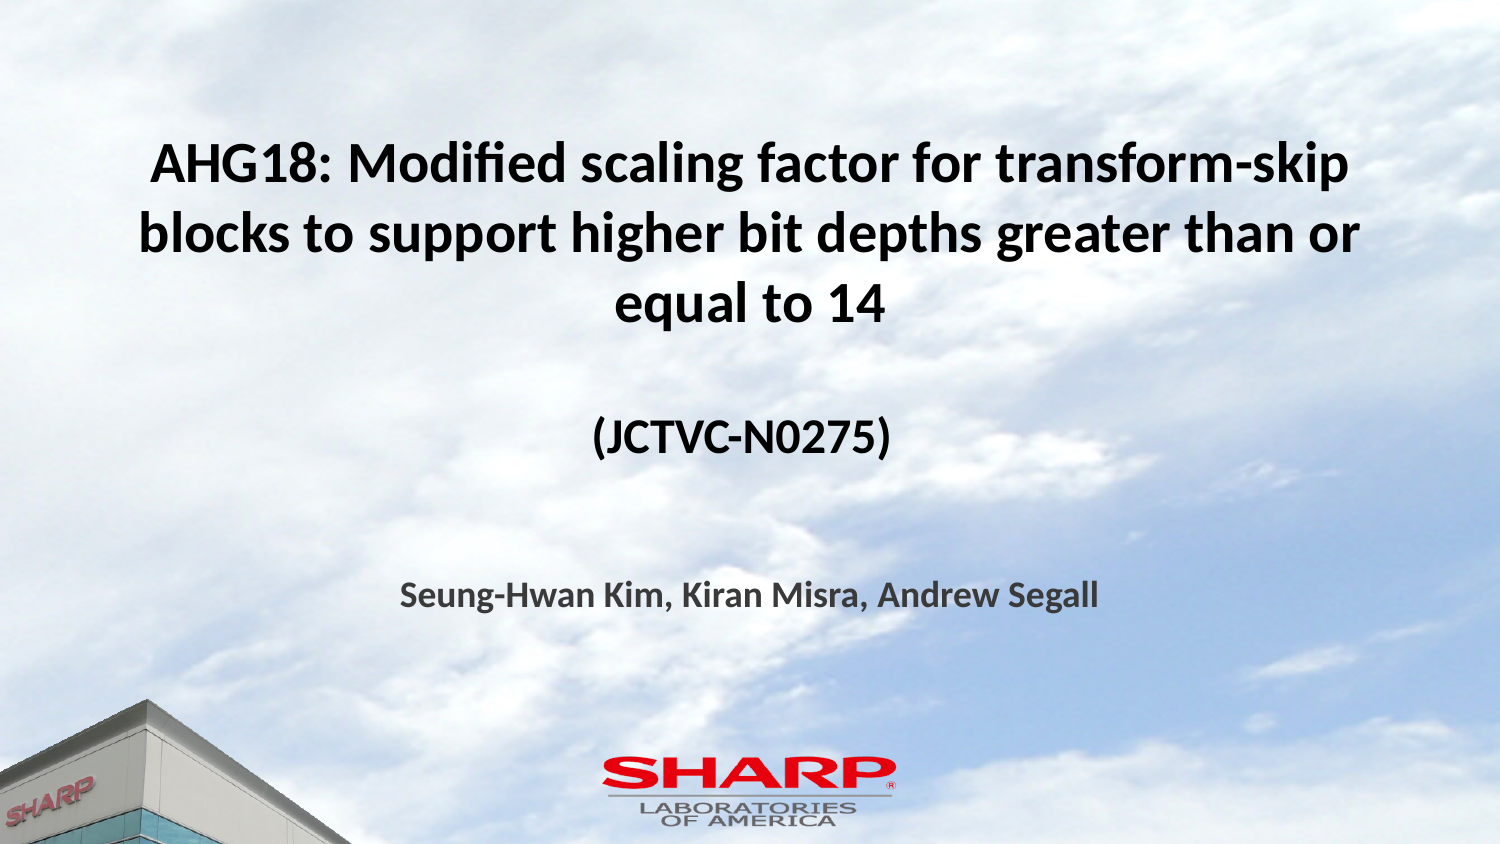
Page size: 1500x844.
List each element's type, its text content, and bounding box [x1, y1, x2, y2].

picture [0, 0, 1500, 844]
subtitle Seung-Hwan Kim, Kiran Misra, Andrew Segall [311, 562, 1188, 739]
title AHG18: Modified scaling factor for transform-skip blocks to support higher bit depths greater than or equal to 14 [72, 138, 1428, 320]
list (JCTVC-N0275) [62, 396, 1422, 550]
